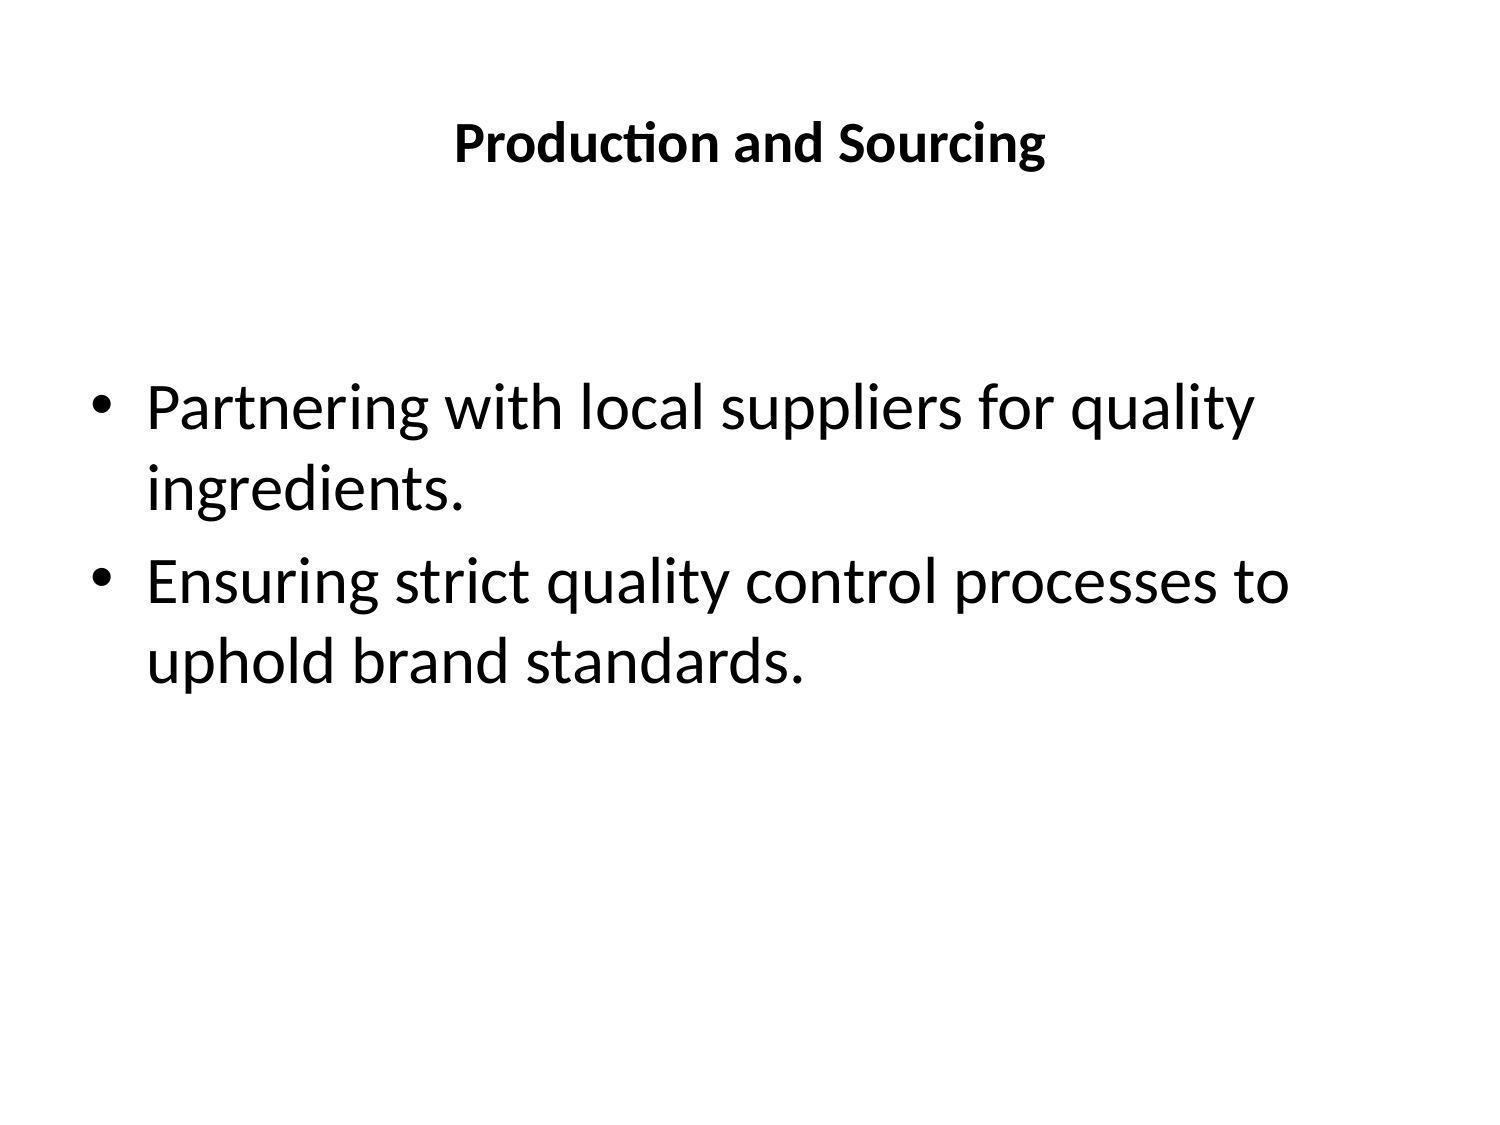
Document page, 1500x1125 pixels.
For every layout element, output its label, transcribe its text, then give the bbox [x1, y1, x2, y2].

title Production and Sourcing [75, 45, 1425, 233]
list Partnering with local suppliers for quality ingredients. Ensuring strict quality control processes to uphold brand standards. [75, 262, 1425, 1005]
